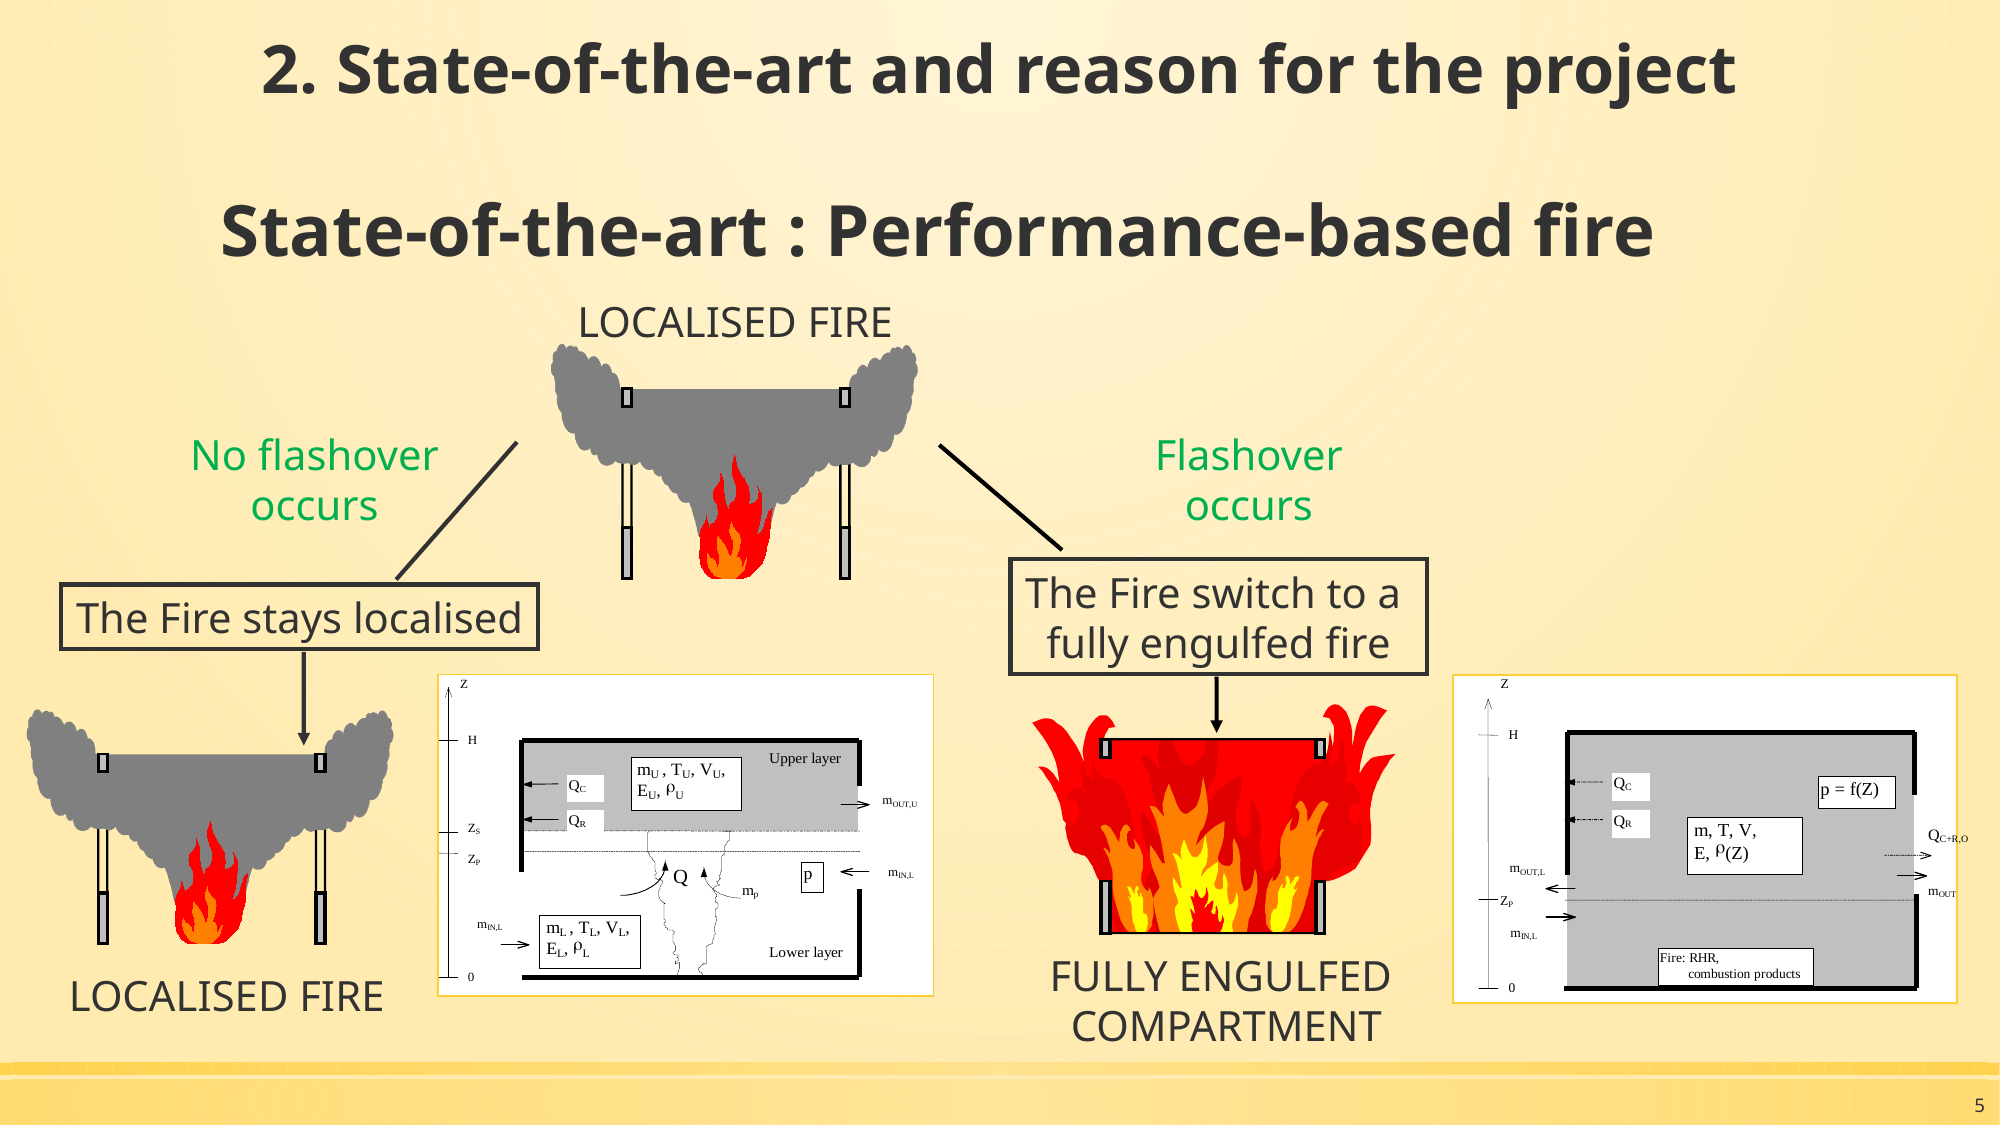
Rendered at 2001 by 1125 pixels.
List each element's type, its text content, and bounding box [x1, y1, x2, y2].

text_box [26, 709, 394, 945]
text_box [438, 675, 933, 996]
text_box LOCALISED FIRE [577, 295, 894, 344]
text_box LOCALISED FIRE [68, 969, 385, 1020]
text_box 2. State-of-the-art and reason for the project [0, 18, 2000, 116]
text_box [551, 344, 918, 580]
title State-of-the-art : Performance-based fire [205, 116, 1803, 279]
text_box Flashover occurs [1154, 428, 1343, 529]
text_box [1032, 704, 1396, 935]
text_box The Fire switch to a fully engulfed fire [1010, 559, 1427, 674]
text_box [1478, 678, 1993, 1008]
text_box The Fire stays localised [61, 584, 538, 650]
text_box No flashover occurs [190, 428, 439, 529]
text_box FULLY ENGULFED COMPARTMENT [998, 949, 1443, 1050]
text_box [1452, 674, 1958, 1004]
